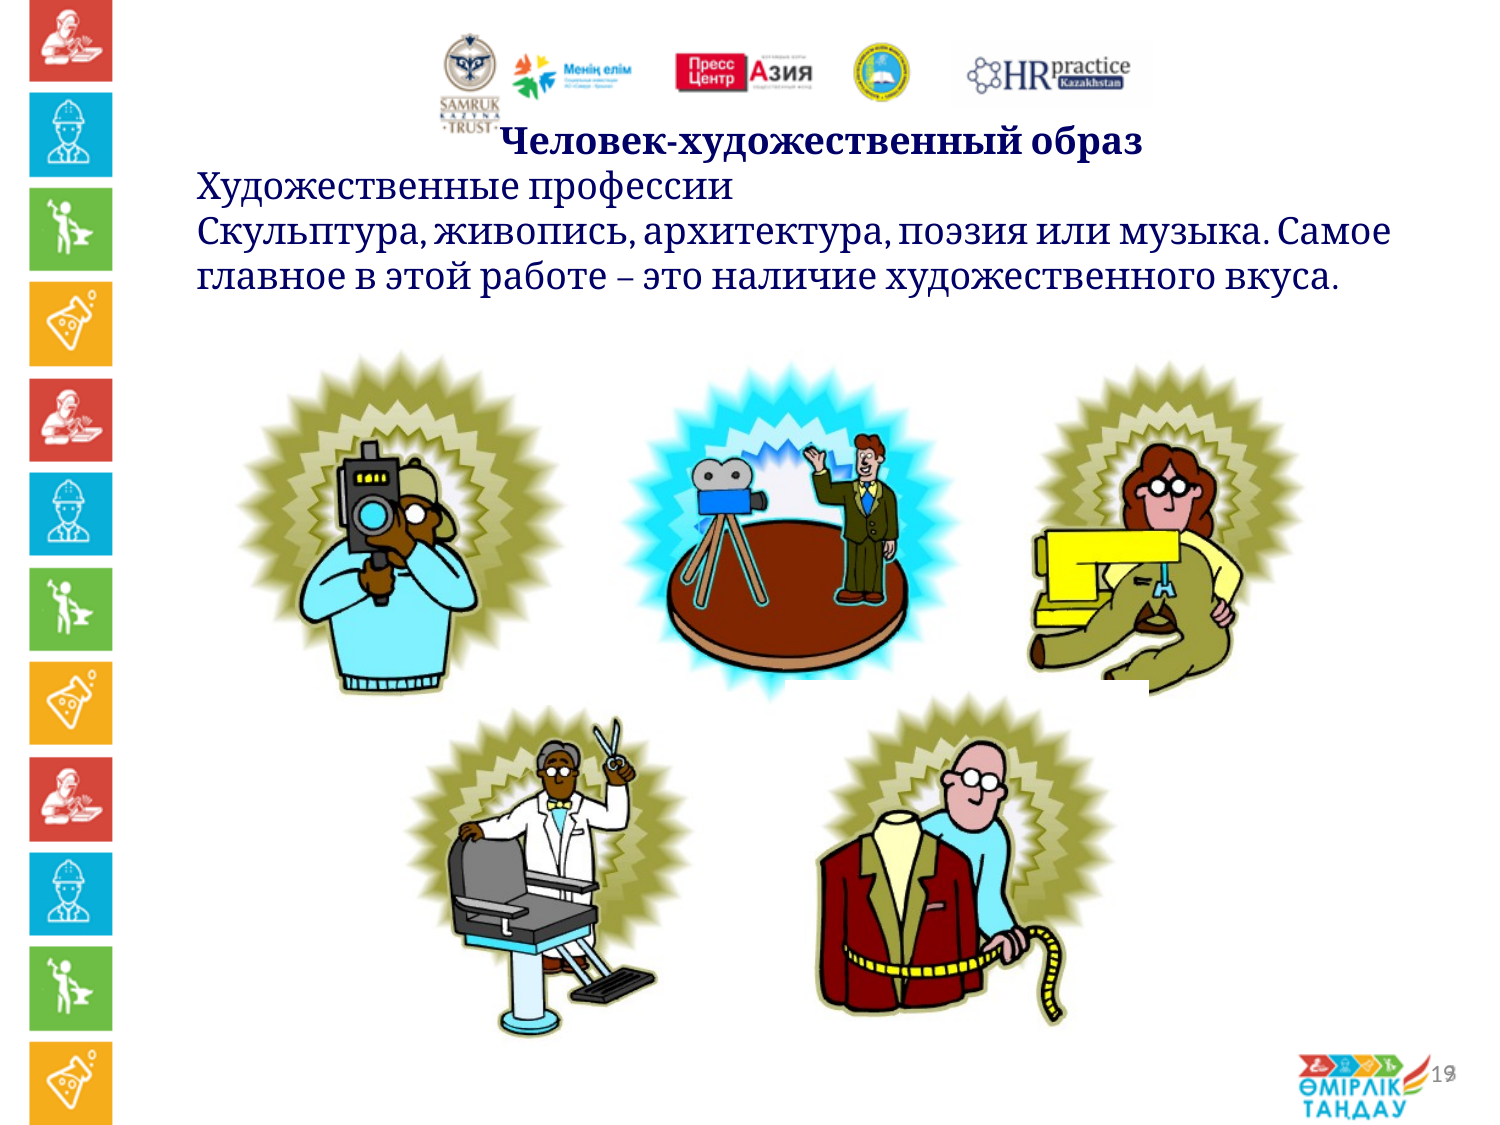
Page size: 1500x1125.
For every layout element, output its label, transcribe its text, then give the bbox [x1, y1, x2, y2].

slide_number 19 [1074, 1042, 1471, 1103]
text_box Человек-художественный образ Художественные профессии Скульптура, живопись, архитектура, поэзия или музыка. Самое главное в этой работе – это наличие художественного вкуса. [181, 109, 1470, 305]
picture [0, 0, 1500, 1125]
